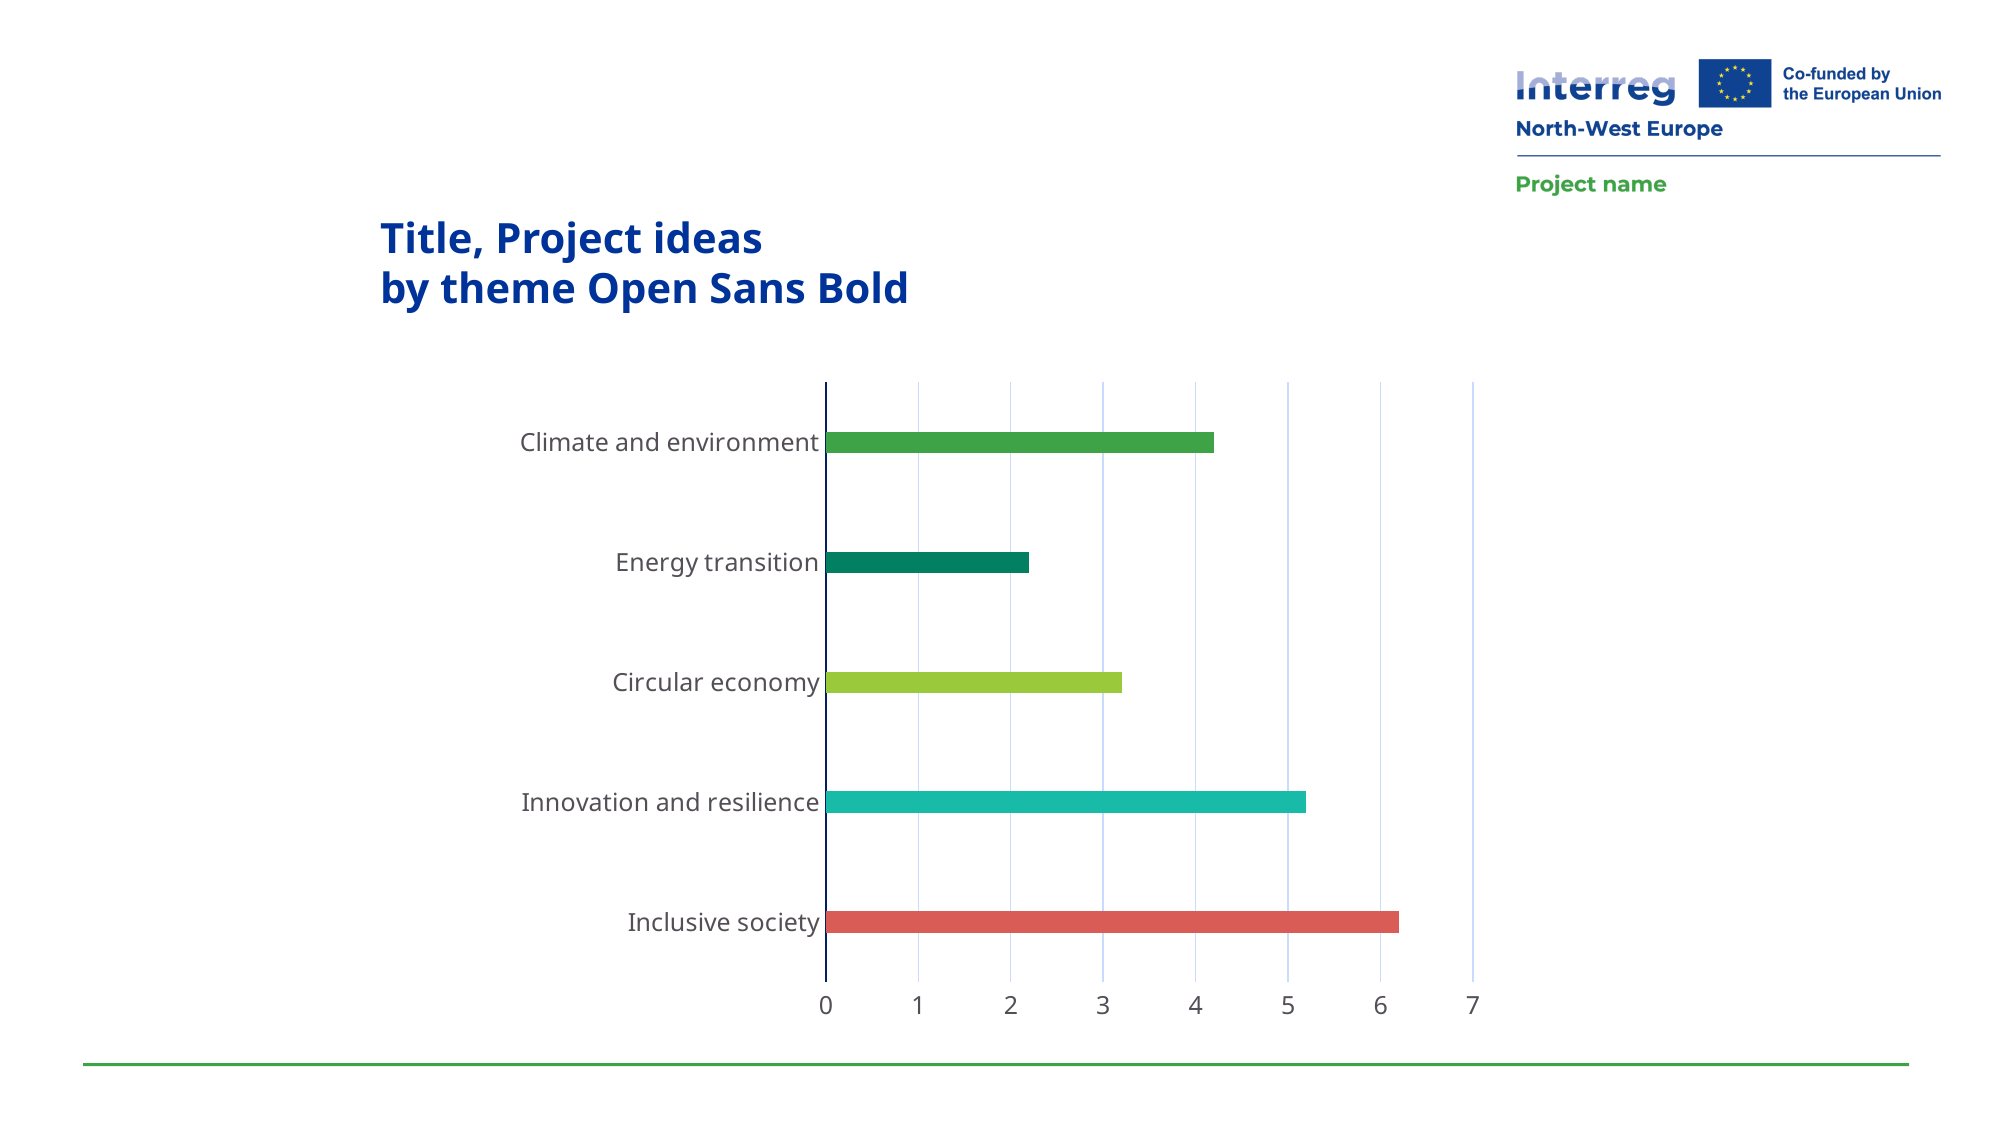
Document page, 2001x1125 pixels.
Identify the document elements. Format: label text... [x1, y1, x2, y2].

text_box Title, Project ideas by theme Open Sans Bold [365, 204, 1109, 352]
chart [499, 369, 1500, 1036]
picture [1458, 0, 2000, 251]
